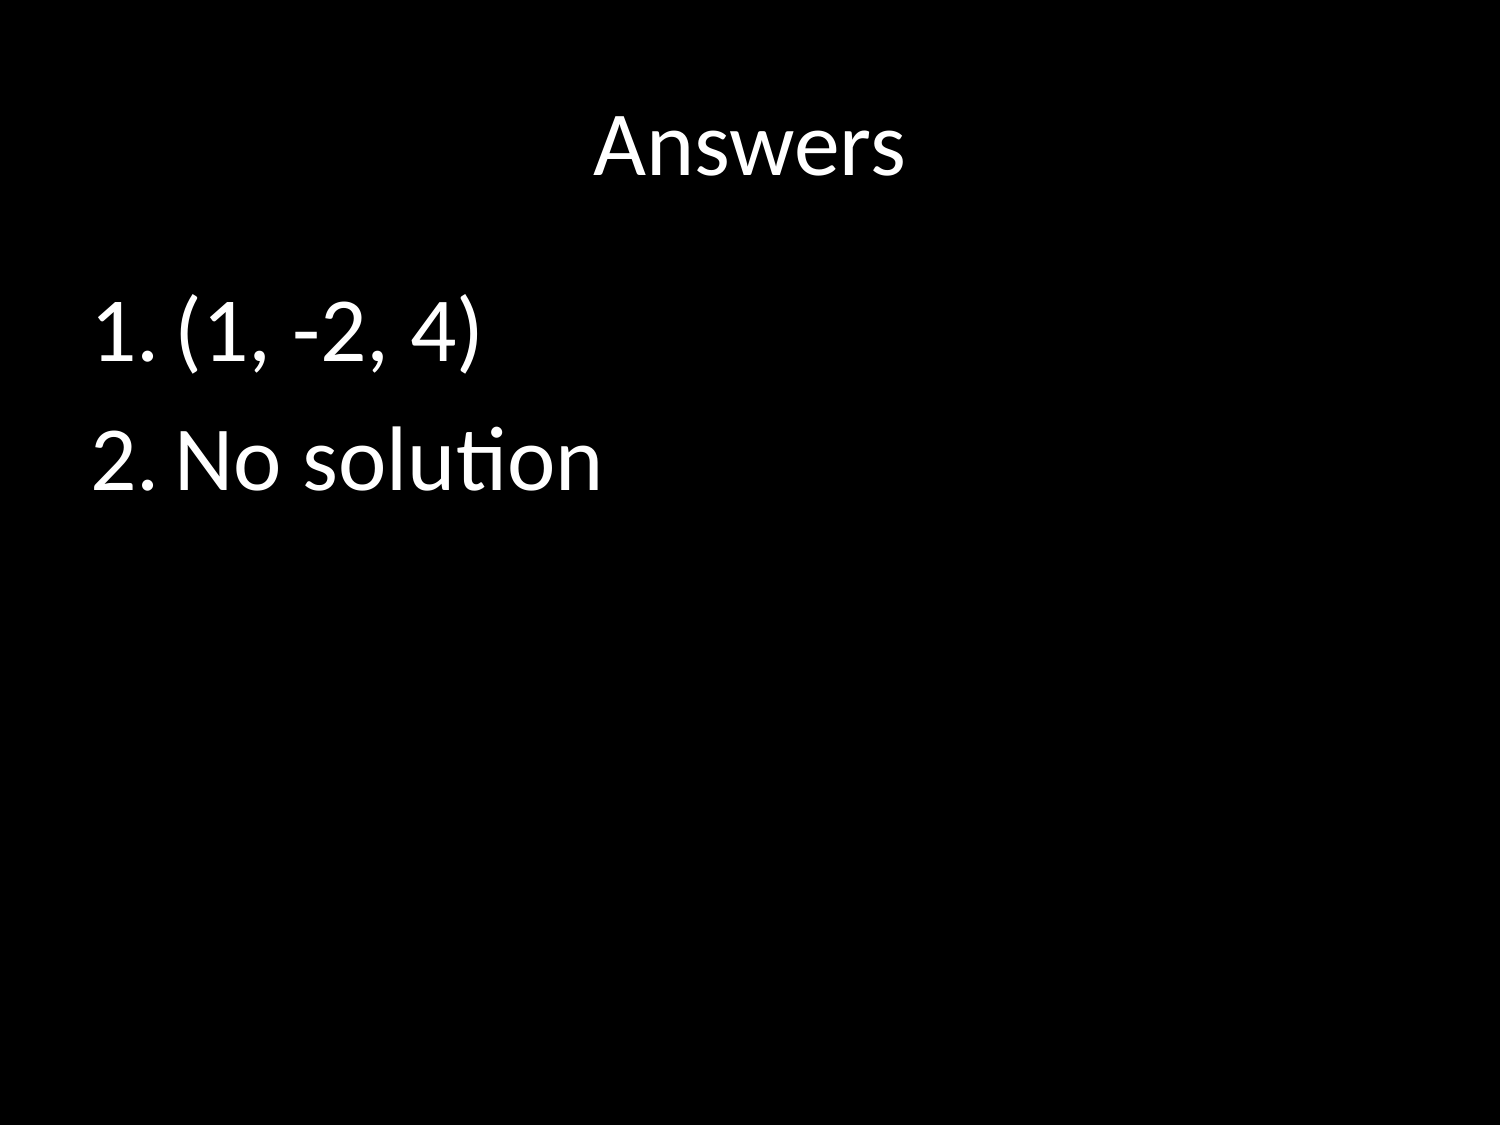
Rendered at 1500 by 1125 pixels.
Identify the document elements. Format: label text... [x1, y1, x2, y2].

list (1, -2, 4) No solution [75, 262, 1425, 1005]
title Answers [75, 45, 1425, 233]
